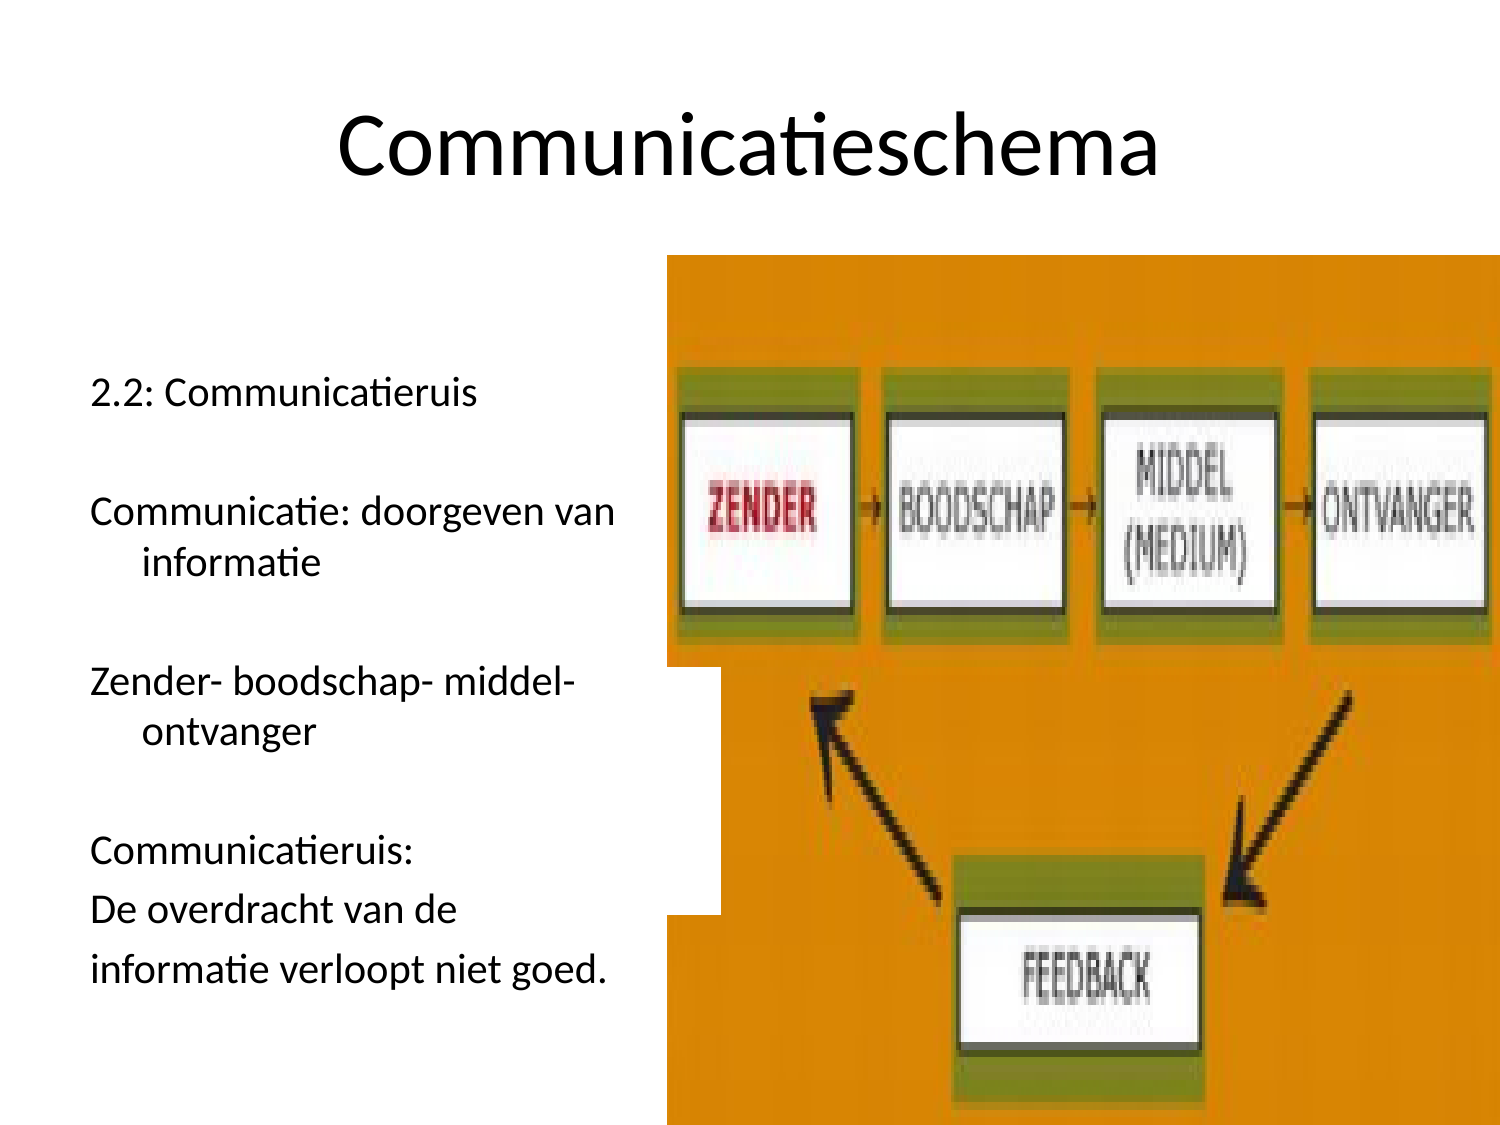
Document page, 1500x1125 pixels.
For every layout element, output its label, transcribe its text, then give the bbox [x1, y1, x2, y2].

title Communicatieschema [75, 45, 1425, 233]
list 2.2: Communicatieruis Communicatie: doorgeven van informatie Zender- boodschap- middel- ontvanger Communicatieruis: De overdracht van de informatie verloopt niet goed. [75, 356, 661, 1005]
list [666, 255, 1500, 1125]
